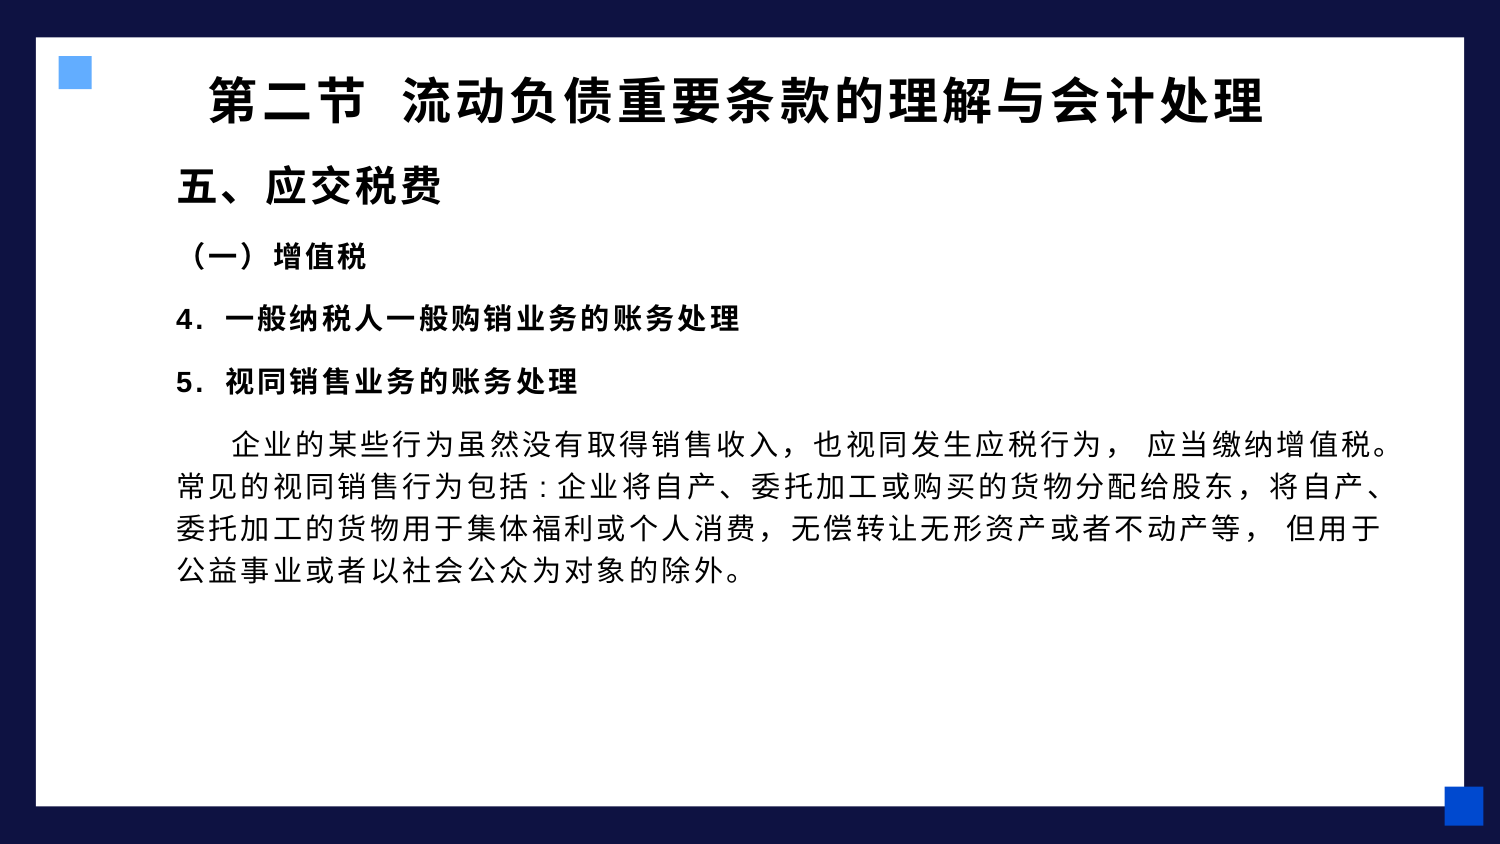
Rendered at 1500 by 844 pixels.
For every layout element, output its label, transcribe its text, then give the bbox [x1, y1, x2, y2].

list 五、应交税费 （一）增值税 4. 一般纳税人一般购销业务的账务处理 5. 视同销售业务的账务处理 企业的某些行为虽然没有取得销售收入，也视同发生应税行为， 应当缴纳增值税。常见的视同销售行为包括:企业将自产、委托加工或购买的货物分配给股东，将自产、委托加工的货物用于集体福利或个人消费，无偿转让无形资产或者不动产等， 但用于公益事业或者以社会公众为对象的除外。 [159, 150, 1416, 575]
title 第二节 流动负债重要条款的理解与会计处理 [141, 48, 1327, 138]
